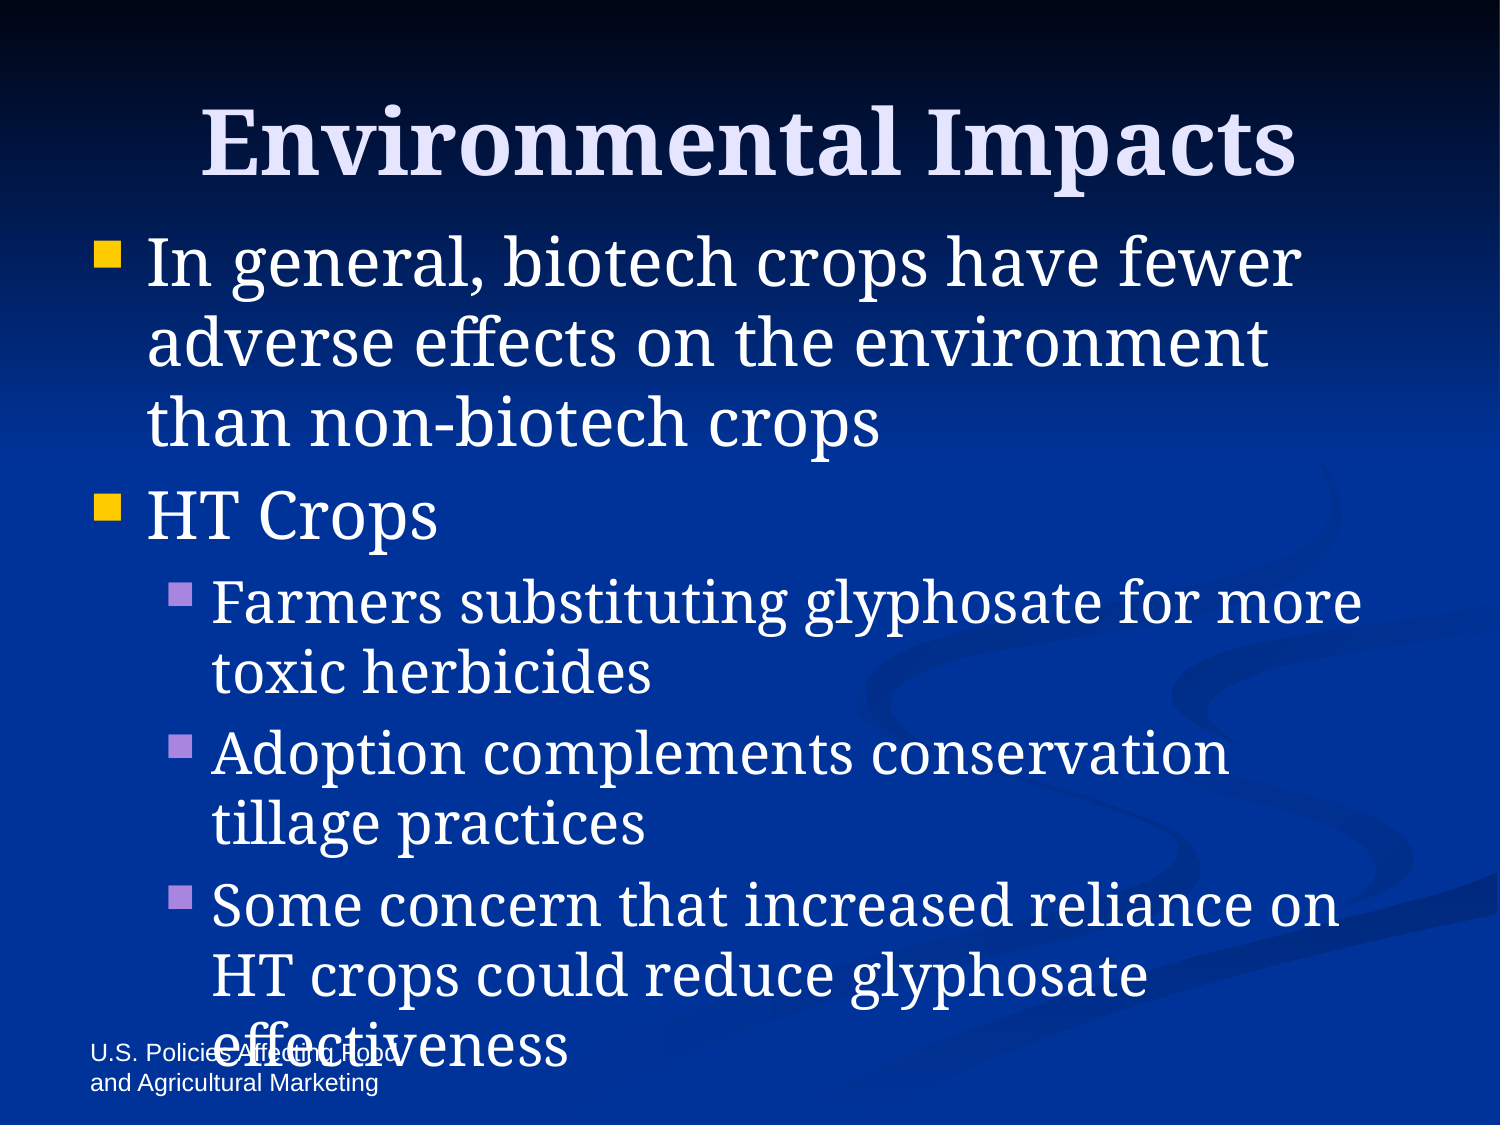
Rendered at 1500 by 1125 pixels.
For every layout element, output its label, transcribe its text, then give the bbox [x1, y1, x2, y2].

slide_number U.S. Policies Affecting Food and Agricultural Marketing [74, 1025, 426, 1104]
title Environmental Impacts [74, 44, 1426, 212]
list In general, biotech crops have fewer adverse effects on the environment than non-biotech crops HT Crops Farmers substituting glyphosate for more toxic herbicides Adoption complements conservation tillage practices Some concern that increased reliance on HT crops could reduce glyphosate effectiveness [74, 212, 1426, 1006]
